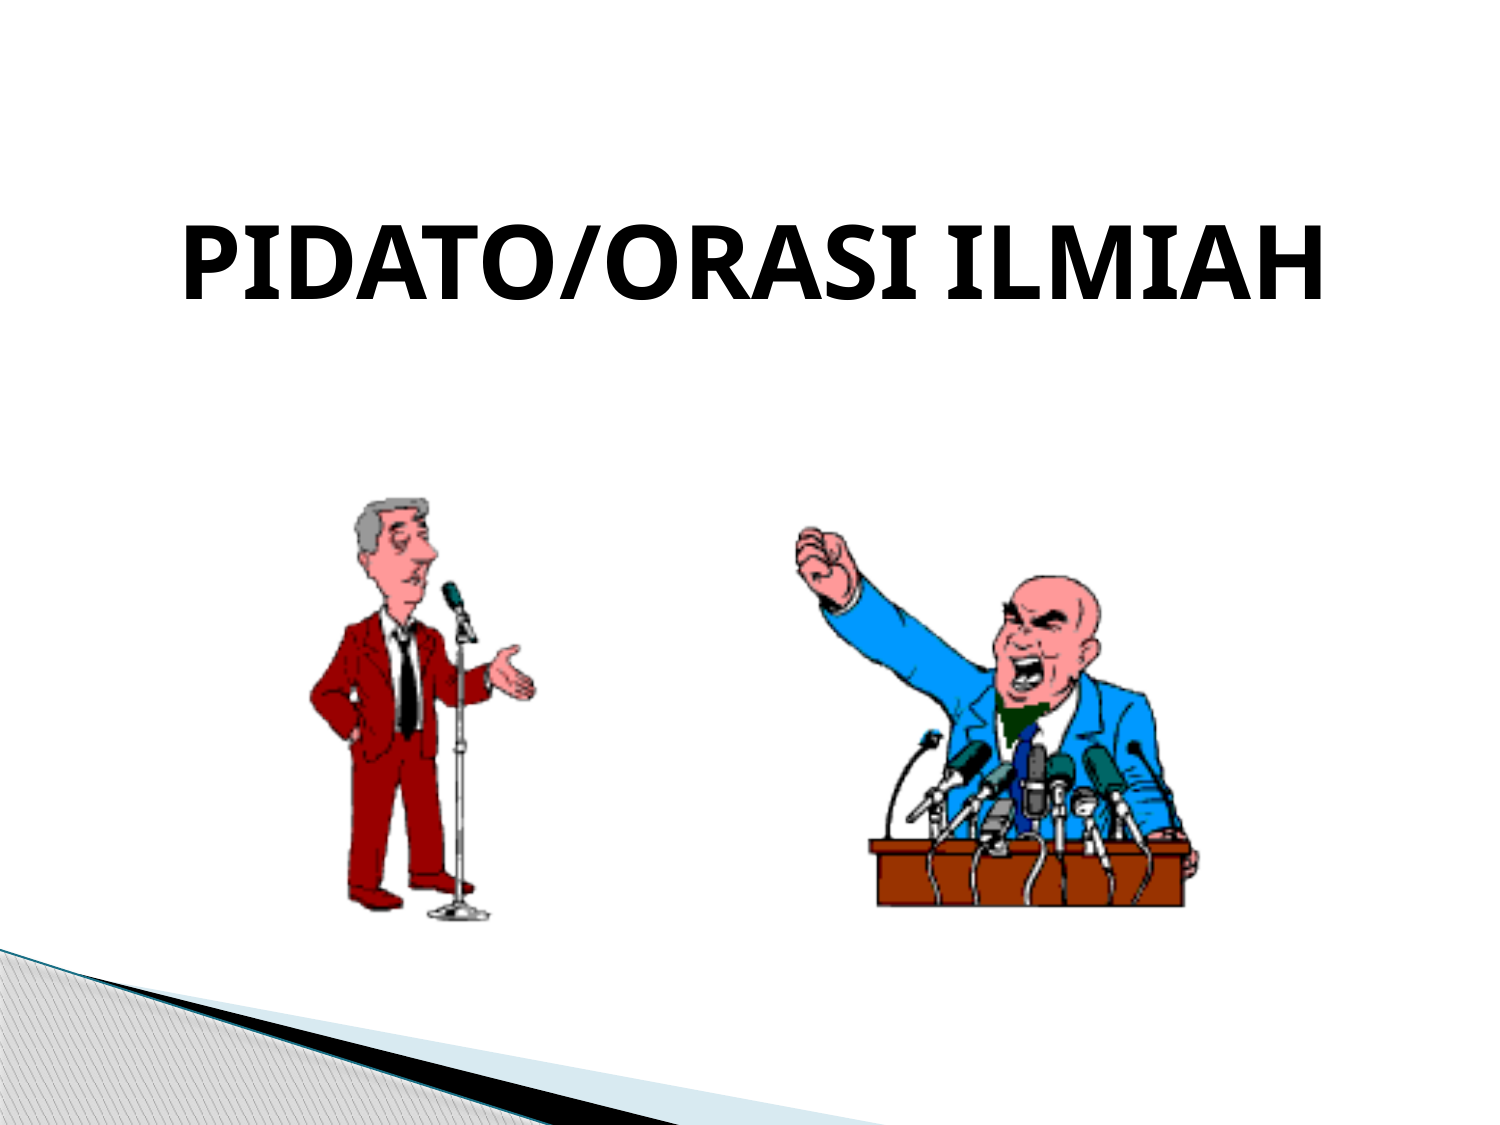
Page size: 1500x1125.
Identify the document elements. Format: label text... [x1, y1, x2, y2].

list PIDATO/ORASI ILMIAH [70, 117, 1421, 329]
picture [773, 491, 1208, 926]
picture [269, 480, 587, 938]
